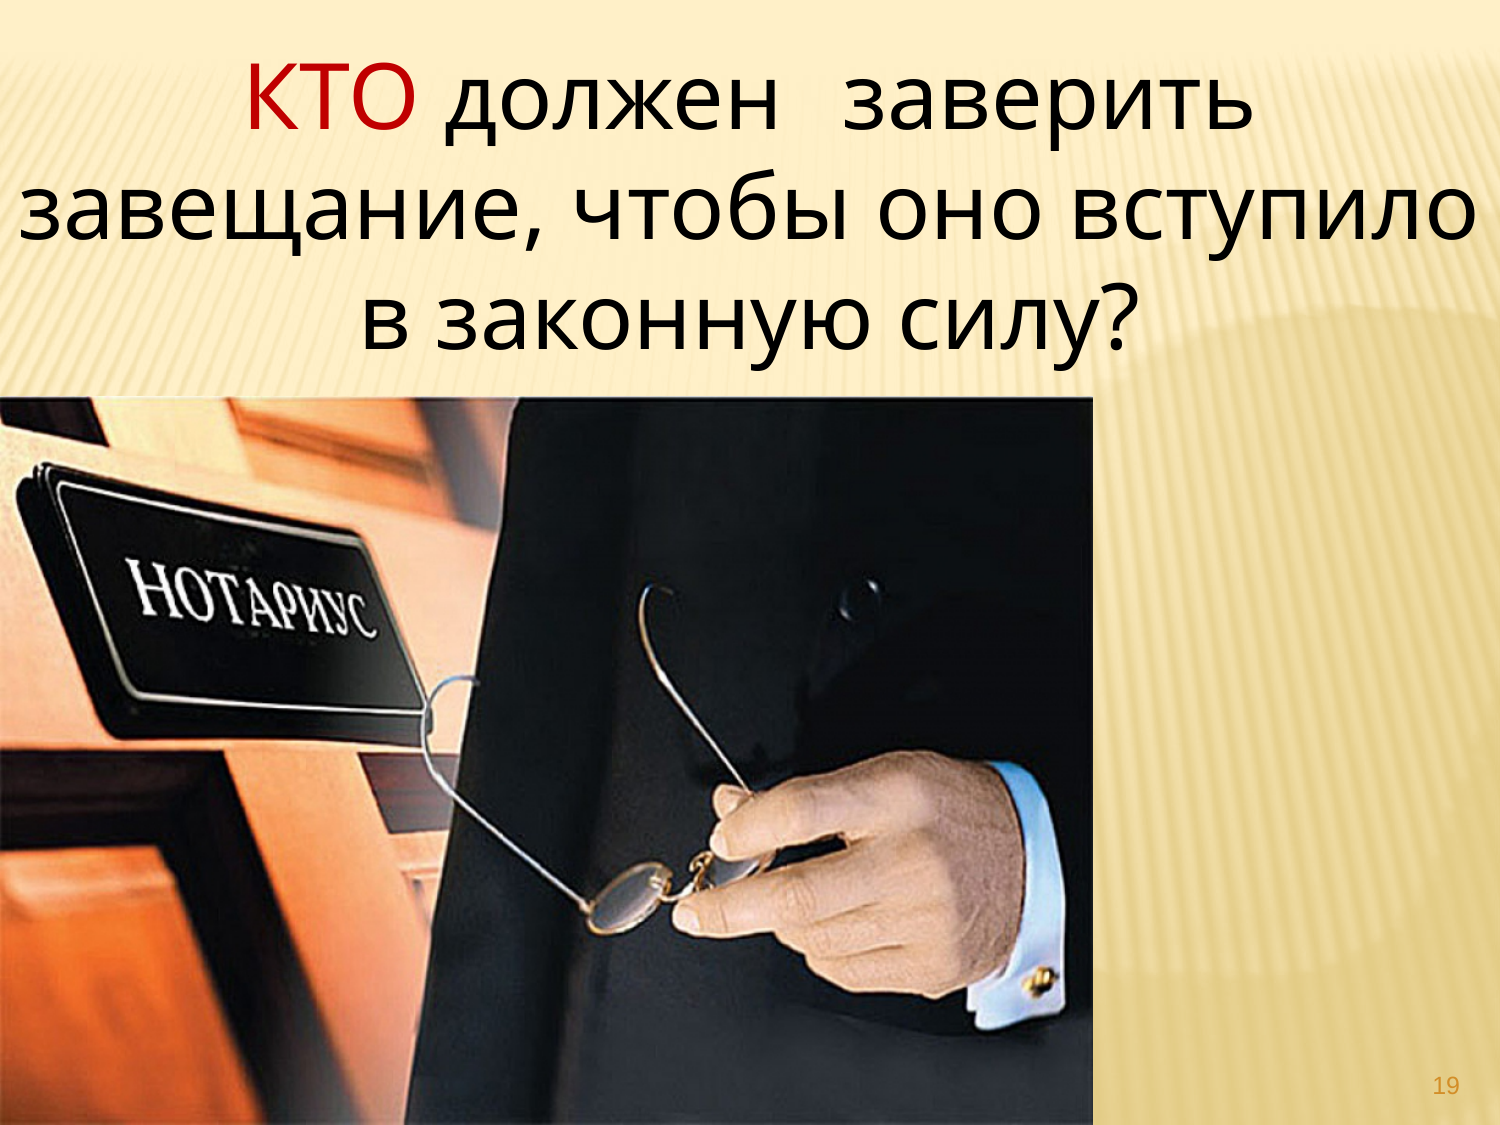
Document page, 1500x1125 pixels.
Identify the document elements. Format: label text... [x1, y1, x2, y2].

picture [0, 396, 1093, 1125]
text_box КТО должен заверить завещание, чтобы оно вступило в законную силу? [0, 30, 1500, 376]
slide_number 19 [1350, 1062, 1475, 1103]
